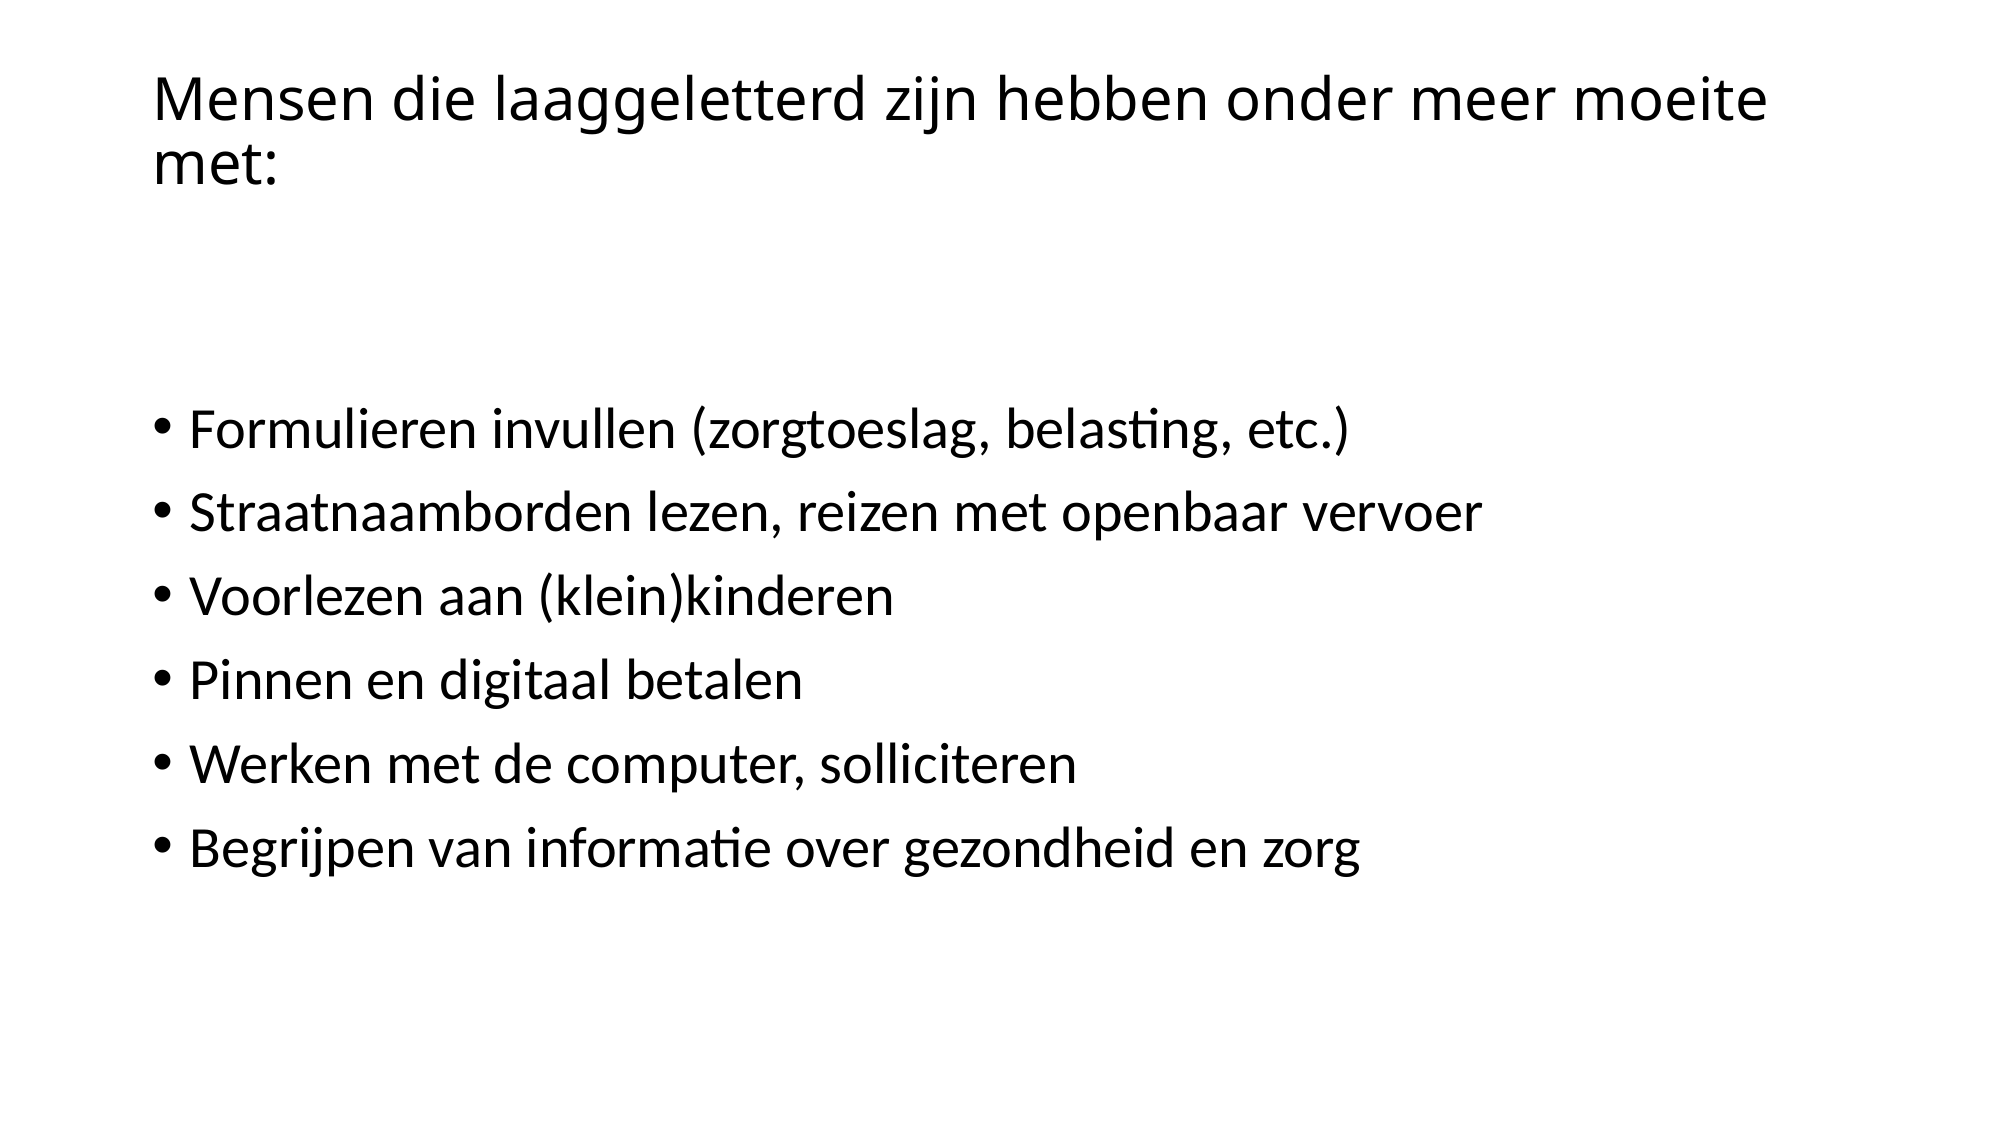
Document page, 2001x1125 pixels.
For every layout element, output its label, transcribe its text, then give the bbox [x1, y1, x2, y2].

list Formulieren invullen (zorgtoeslag, belasting, etc.) Straatnaamborden lezen, reizen met openbaar vervoer Voorlezen aan (klein)kinderen Pinnen en digitaal betalen Werken met de computer, solliciteren Begrijpen van informatie over gezondheid en zorg [137, 299, 1863, 1014]
title Mensen die laaggeletterd zijn hebben onder meer moeite met: [137, 59, 1863, 278]
